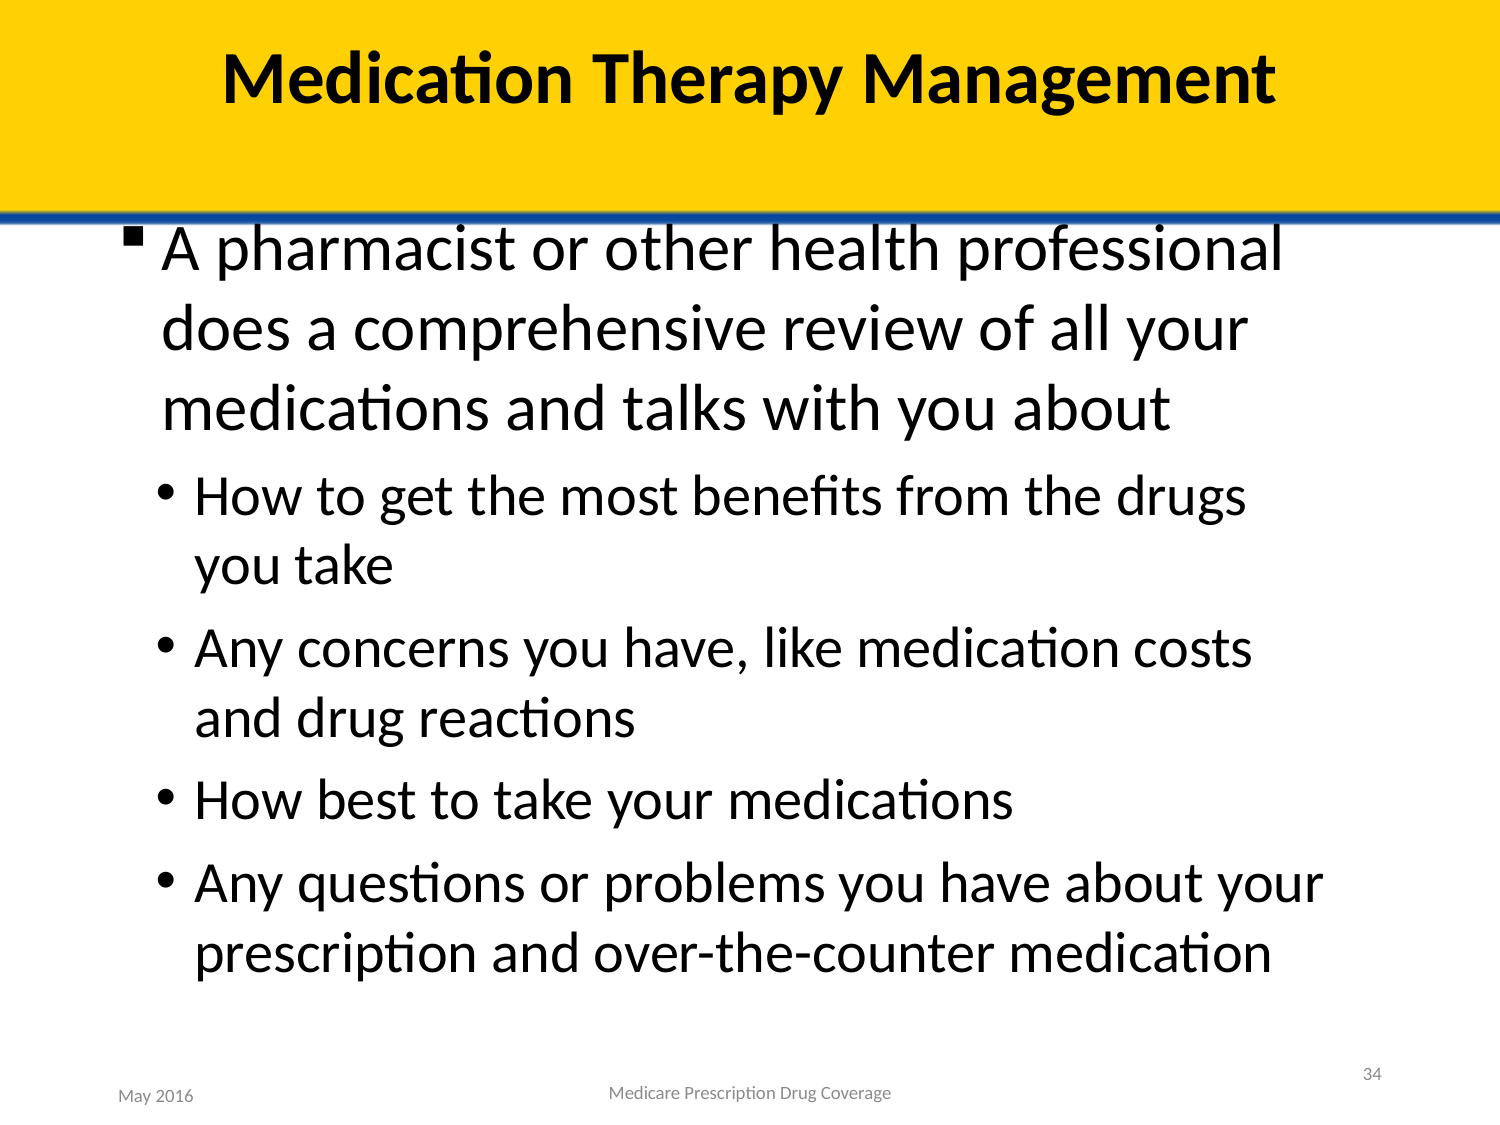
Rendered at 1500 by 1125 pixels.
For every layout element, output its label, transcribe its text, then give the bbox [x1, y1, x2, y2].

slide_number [103, 1064, 441, 1125]
footer Medicare Prescription Drug Coverage [496, 1061, 1004, 1122]
picture [0, 157, 1500, 1125]
list A pharmacist or other health professional does a comprehensive review of all your medications and talks with you about How to get the most benefits from the drugs you take Any concerns you have, like medication costs and drug reactions How best to take your medications Any questions or problems you have about your prescription and over-the-counter medication [103, 196, 1357, 981]
title Medication Therapy Management [0, 2, 1500, 157]
slide_number 34 [1059, 1042, 1397, 1103]
